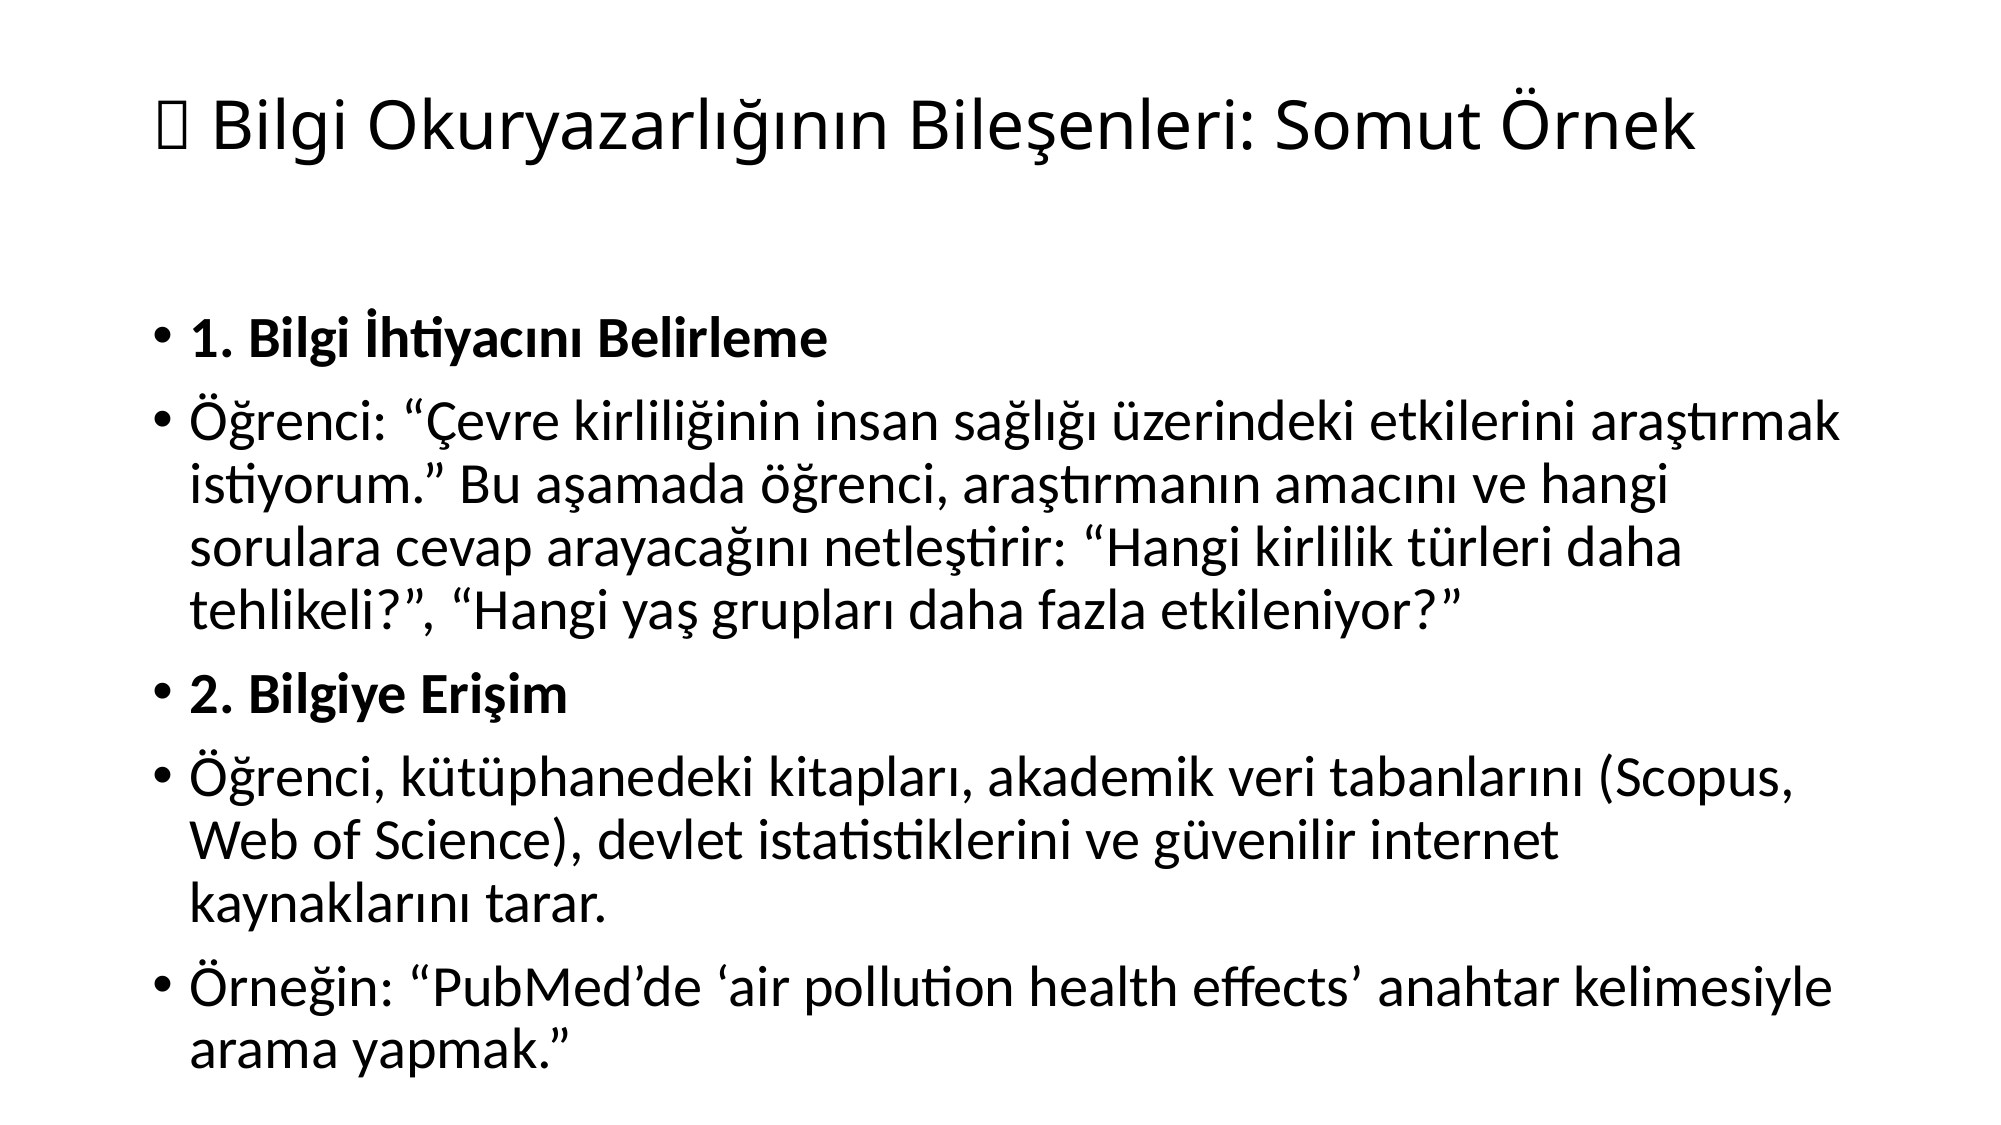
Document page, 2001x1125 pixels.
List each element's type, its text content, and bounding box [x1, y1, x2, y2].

list 1. Bilgi İhtiyacını Belirleme Öğrenci: “Çevre kirliliğinin insan sağlığı üzerindeki etkilerini araştırmak istiyorum.” Bu aşamada öğrenci, araştırmanın amacını ve hangi sorulara cevap arayacağını netleştirir: “Hangi kirlilik türleri daha tehlikeli?”, “Hangi yaş grupları daha fazla etkileniyor?” 2. Bilgiye Erişim Öğrenci, kütüphanedeki kitapları, akademik veri tabanlarını (Scopus, Web of Science), devlet istatistiklerini ve güvenilir internet kaynaklarını tarar. Örneğin: “PubMed’de ‘air pollution health effects’ anahtar kelimesiyle arama yapmak.” [137, 299, 1863, 1110]
title 📌 Bilgi Okuryazarlığının Bileşenleri: Somut Örnek [137, 59, 1863, 278]
